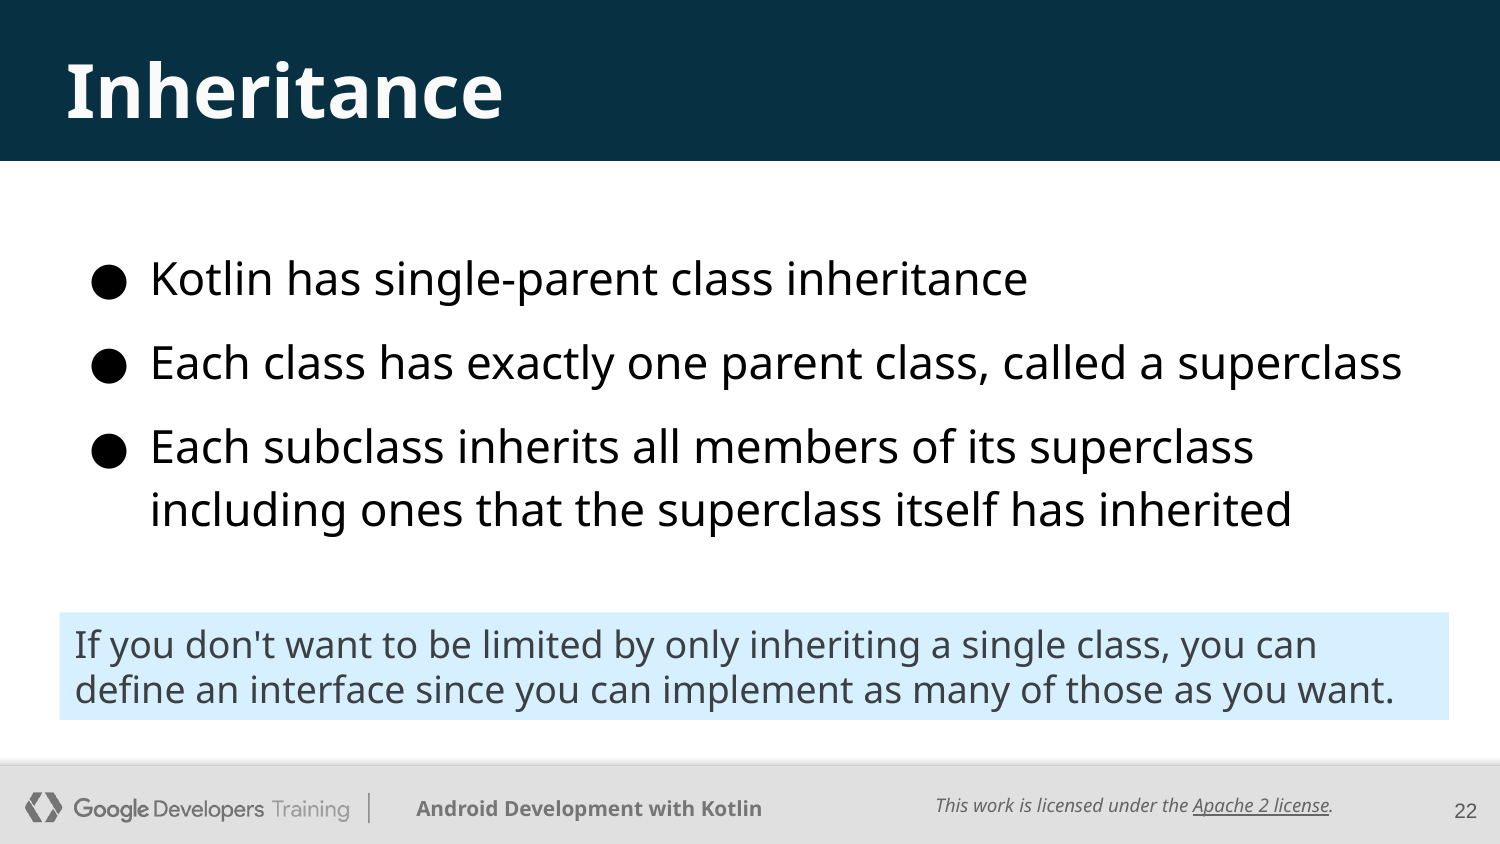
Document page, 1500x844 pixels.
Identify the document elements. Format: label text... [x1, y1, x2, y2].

slide_number ‹#› [1402, 777, 1493, 842]
text_box If you don't want to be limited by only inheriting a single class, you can define an interface since you can implement as many of those as you want. [59, 612, 1449, 720]
picture [0, 161, 1500, 844]
list Kotlin has single-parent class inheritance Each class has exactly one parent class, called a superclass Each subclass inherits all members of its superclass including ones that the superclass itself has inherited [59, 226, 1449, 575]
title Inheritance [51, 28, 1449, 122]
